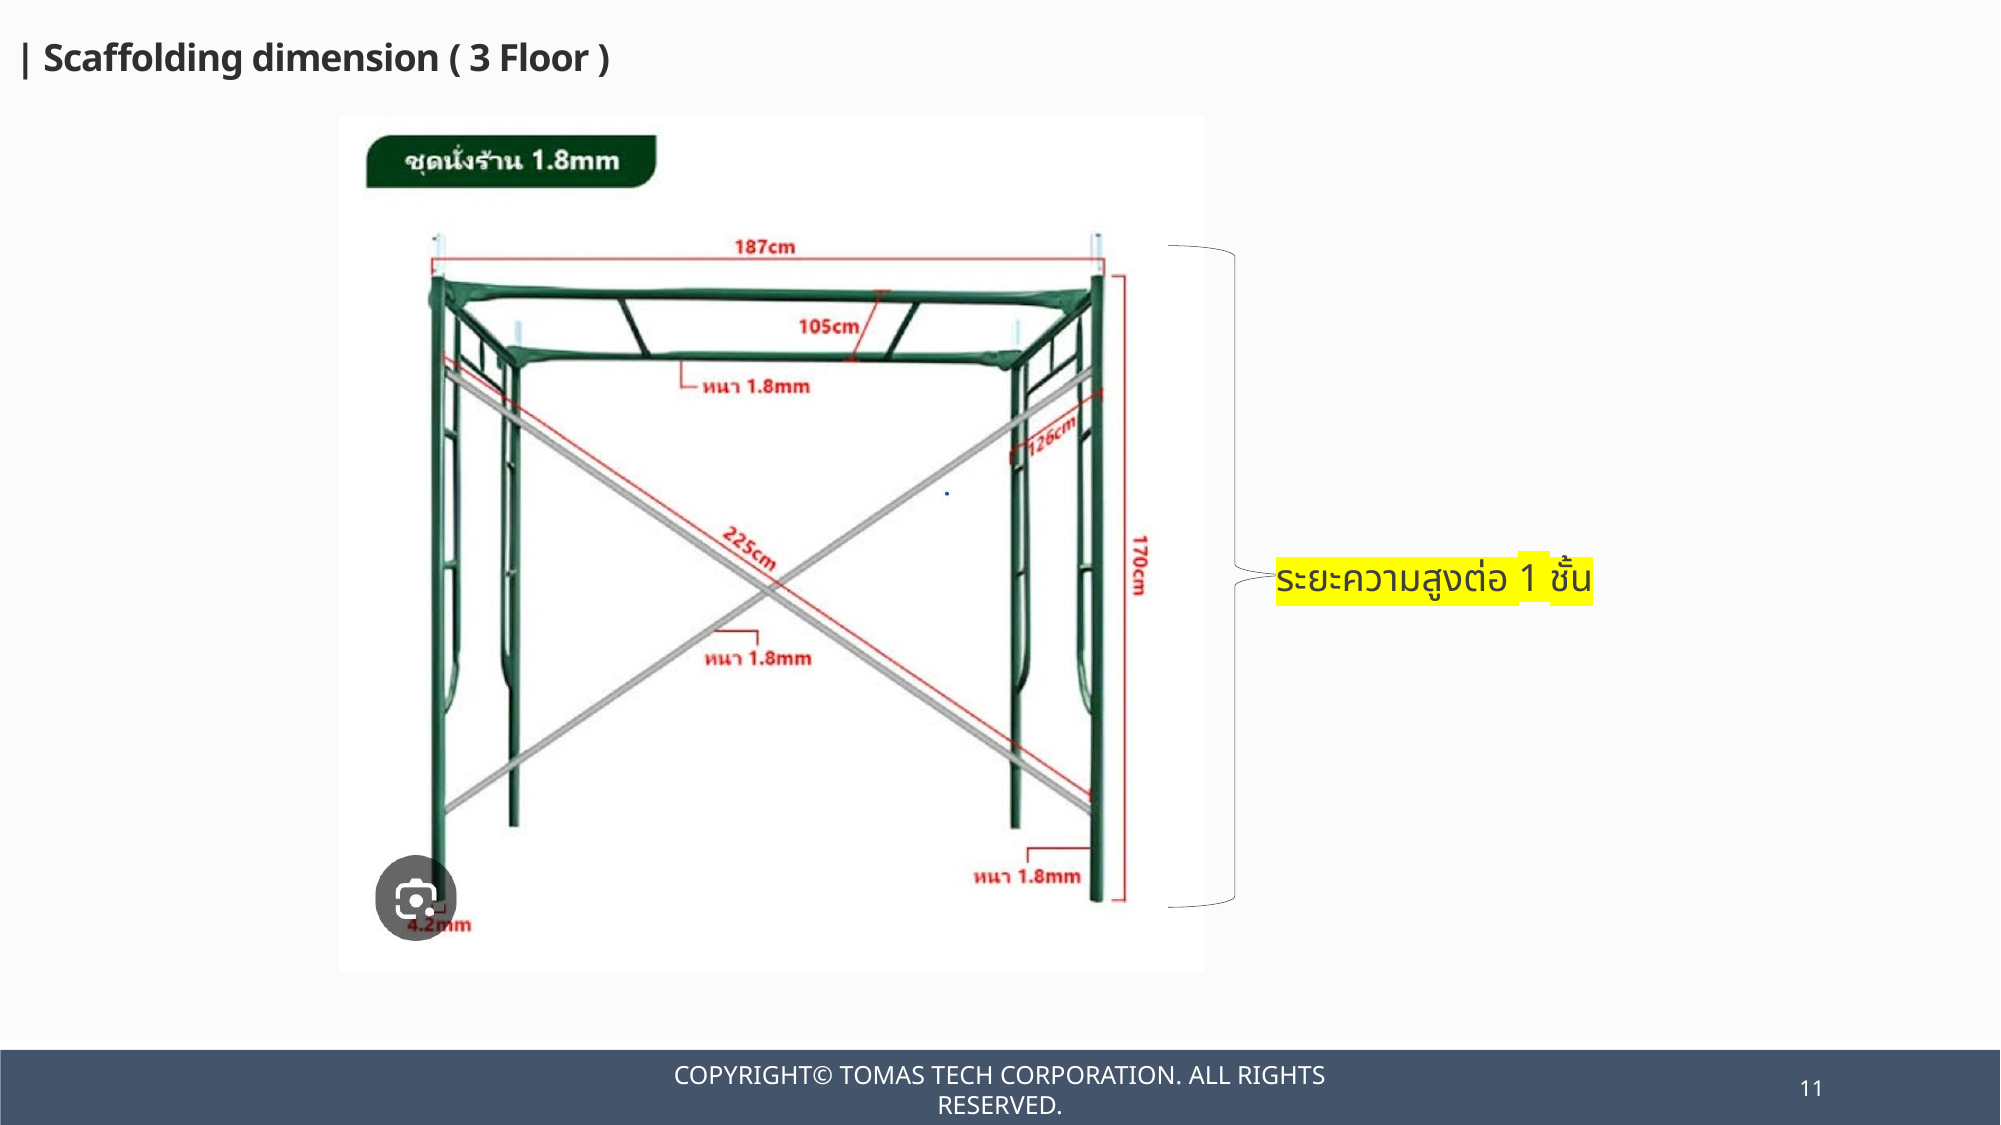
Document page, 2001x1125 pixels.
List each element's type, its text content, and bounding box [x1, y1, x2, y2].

footer Copyright© TOMAS TECH CORPORATION. All rights reserved. [604, 1059, 1396, 1120]
text_box ระยะความสูงต่อ 1 ชั้น [1261, 546, 1609, 606]
text_box [1212, 247, 1261, 906]
text_box | Scaffolding dimension ( 3 Floor ) [0, 30, 1940, 87]
picture [339, 116, 1204, 973]
slide_number 11 [1624, 1059, 1840, 1120]
